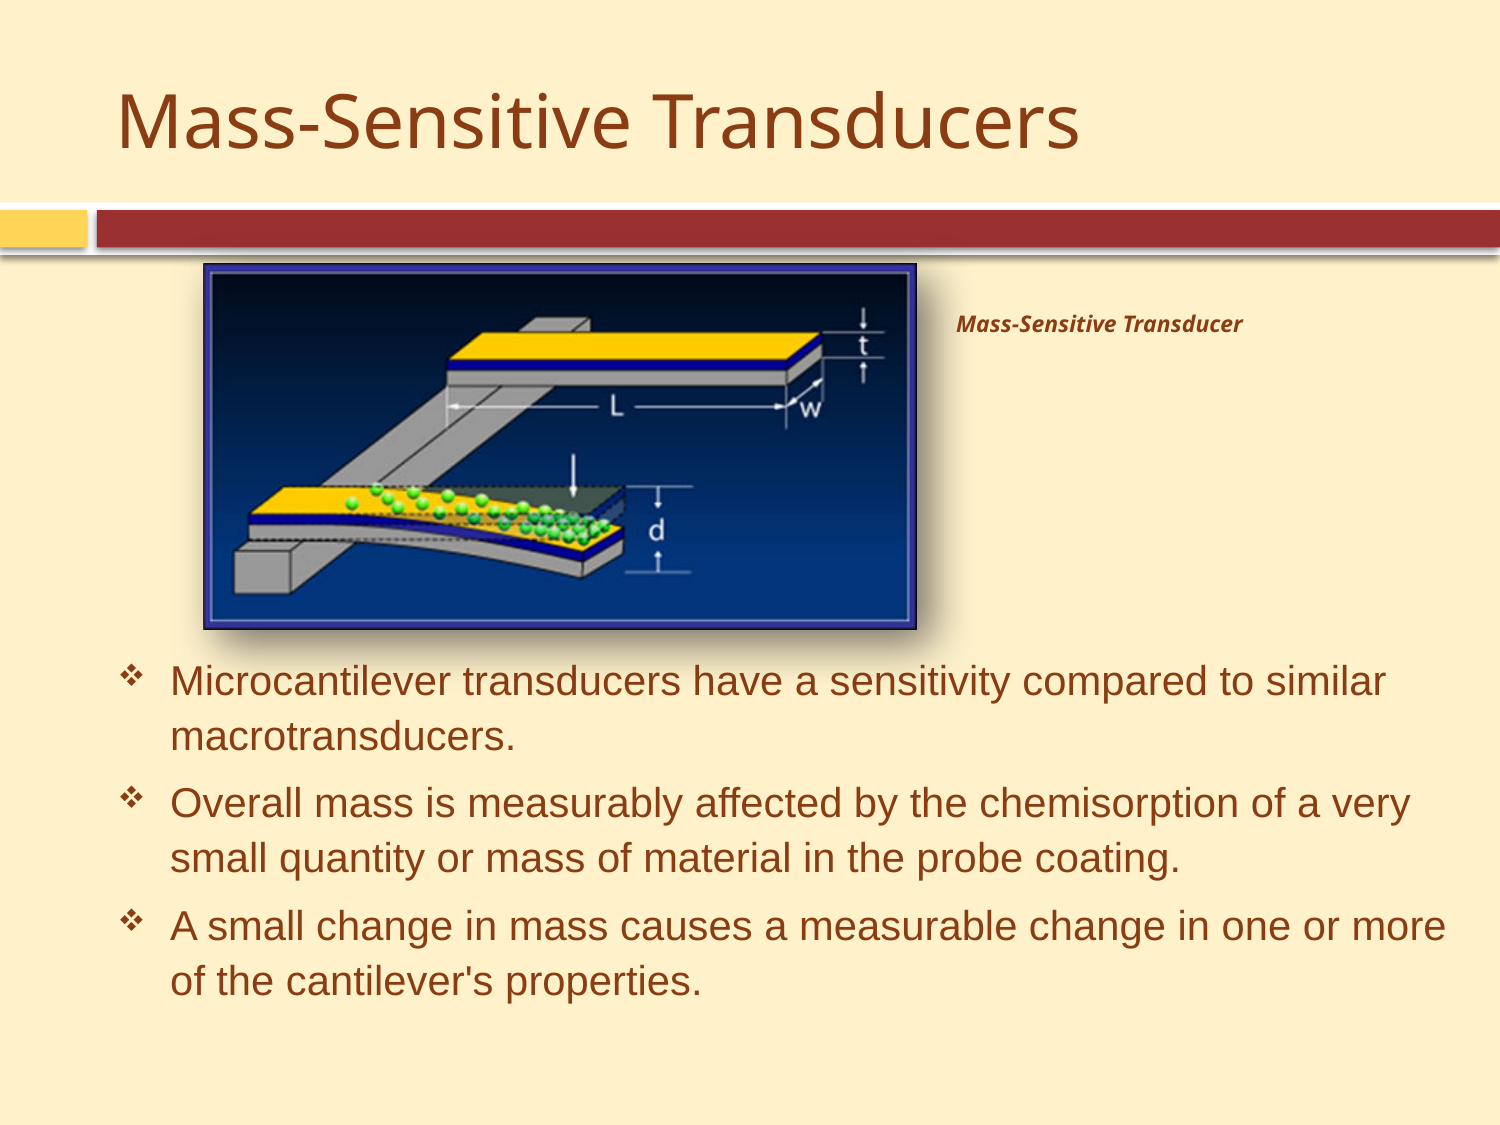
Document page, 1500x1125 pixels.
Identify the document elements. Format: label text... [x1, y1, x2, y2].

picture [203, 262, 917, 631]
text_box Mass-Sensitive Transducer [941, 302, 1304, 345]
list Microcantilever transducers have a sensitivity compared to similar macrotransducers. Overall mass is measurably affected by the chemisorption of a very small quantity or mass of material in the probe coating. A small change in mass causes a measurable change in one or more of the cantilever's properties. [102, 641, 1467, 1114]
title Mass-Sensitive Transducers [100, 37, 1438, 200]
